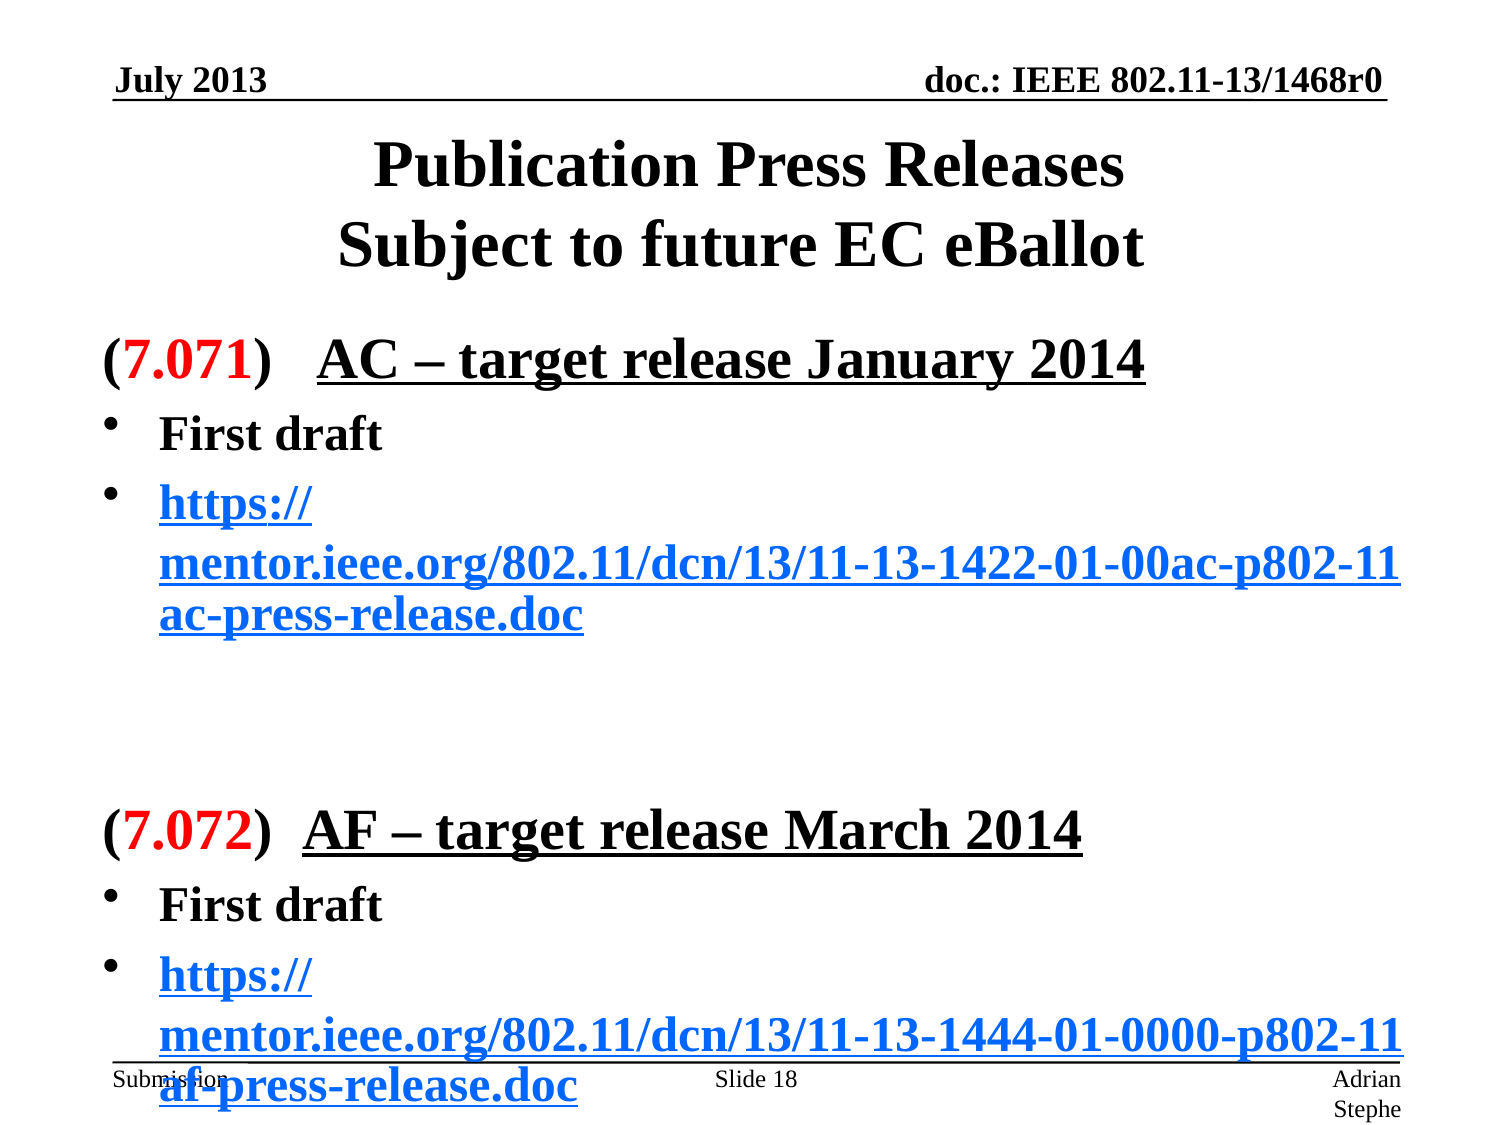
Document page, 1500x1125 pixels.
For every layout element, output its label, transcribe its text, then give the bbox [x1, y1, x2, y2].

slide_number Slide 18 [712, 1061, 800, 1093]
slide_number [114, 54, 368, 101]
title Publication Press Releases Subject to future EC eBallot [112, 112, 1388, 288]
footer Adrian Stephens, Intel Corporation [1324, 1061, 1402, 1093]
list (7.071) AC – target release January 2014 First draft https://mentor.ieee.org/802.11/dcn/13/11-13-1422-01-00ac-p802-11ac-press-release.doc (7.072) AF – target release March 2014 First draft https://mentor.ieee.org/802.11/dcn/13/11-13-1444-01-0000-p802-11af-press-release.doc [87, 312, 1438, 1000]
